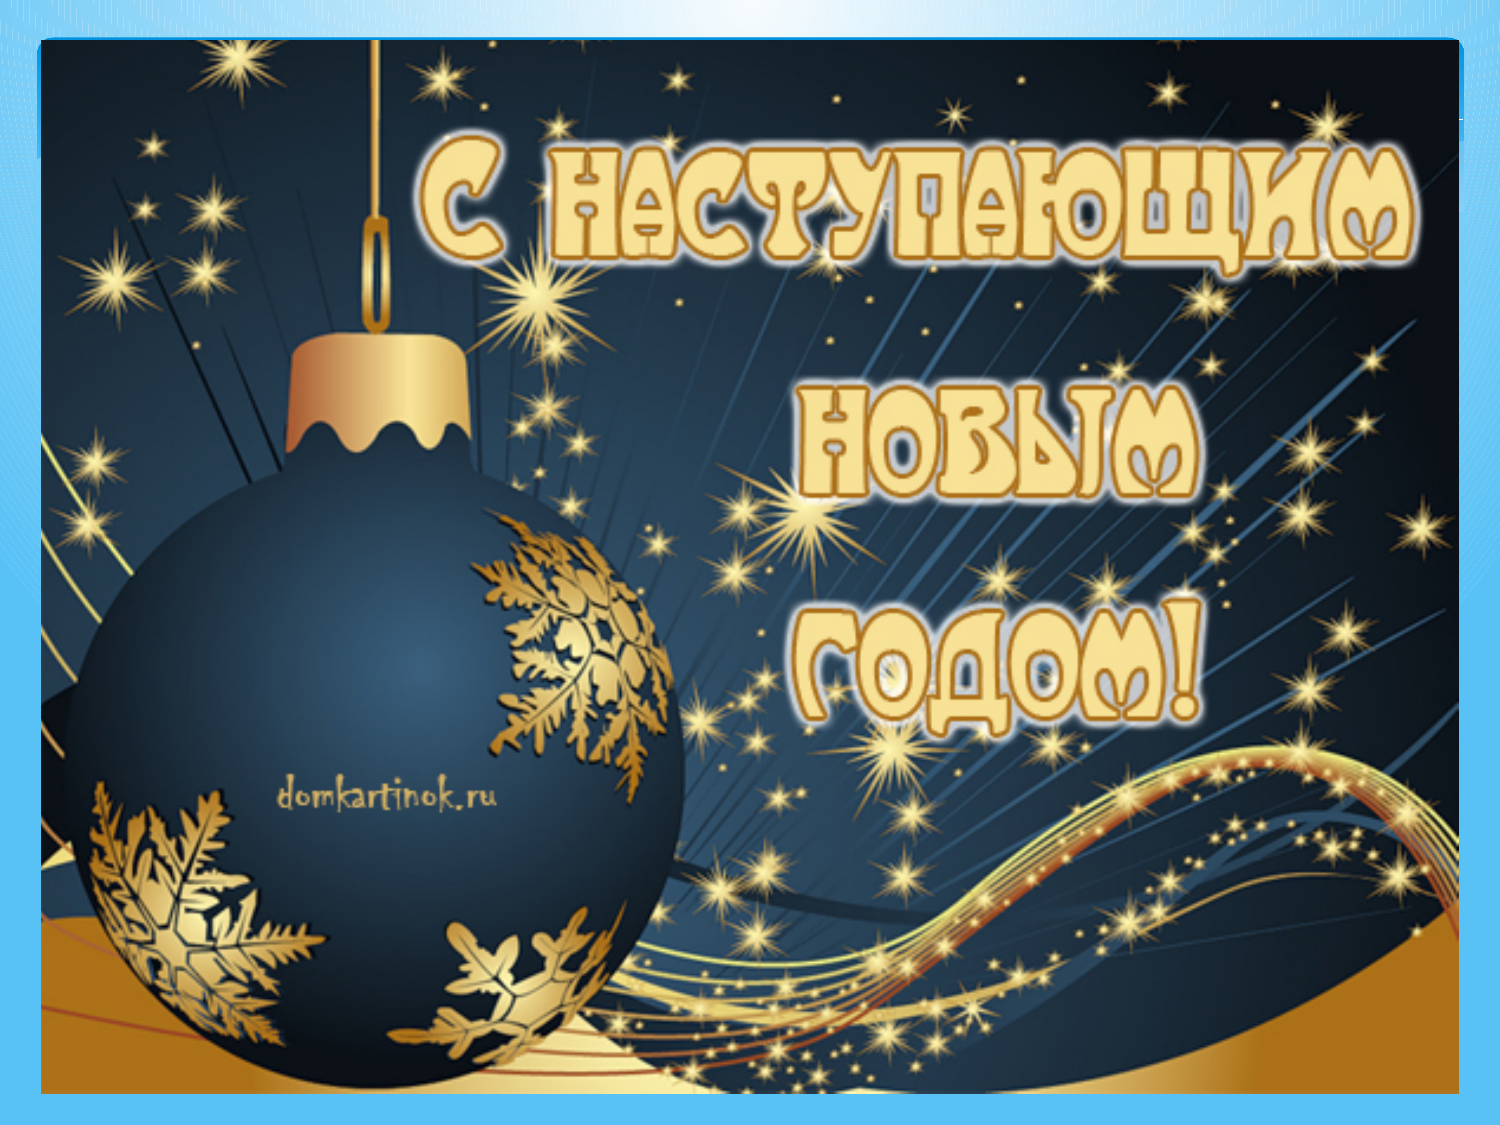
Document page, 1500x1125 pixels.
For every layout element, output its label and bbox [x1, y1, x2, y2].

picture [41, 39, 1459, 1095]
